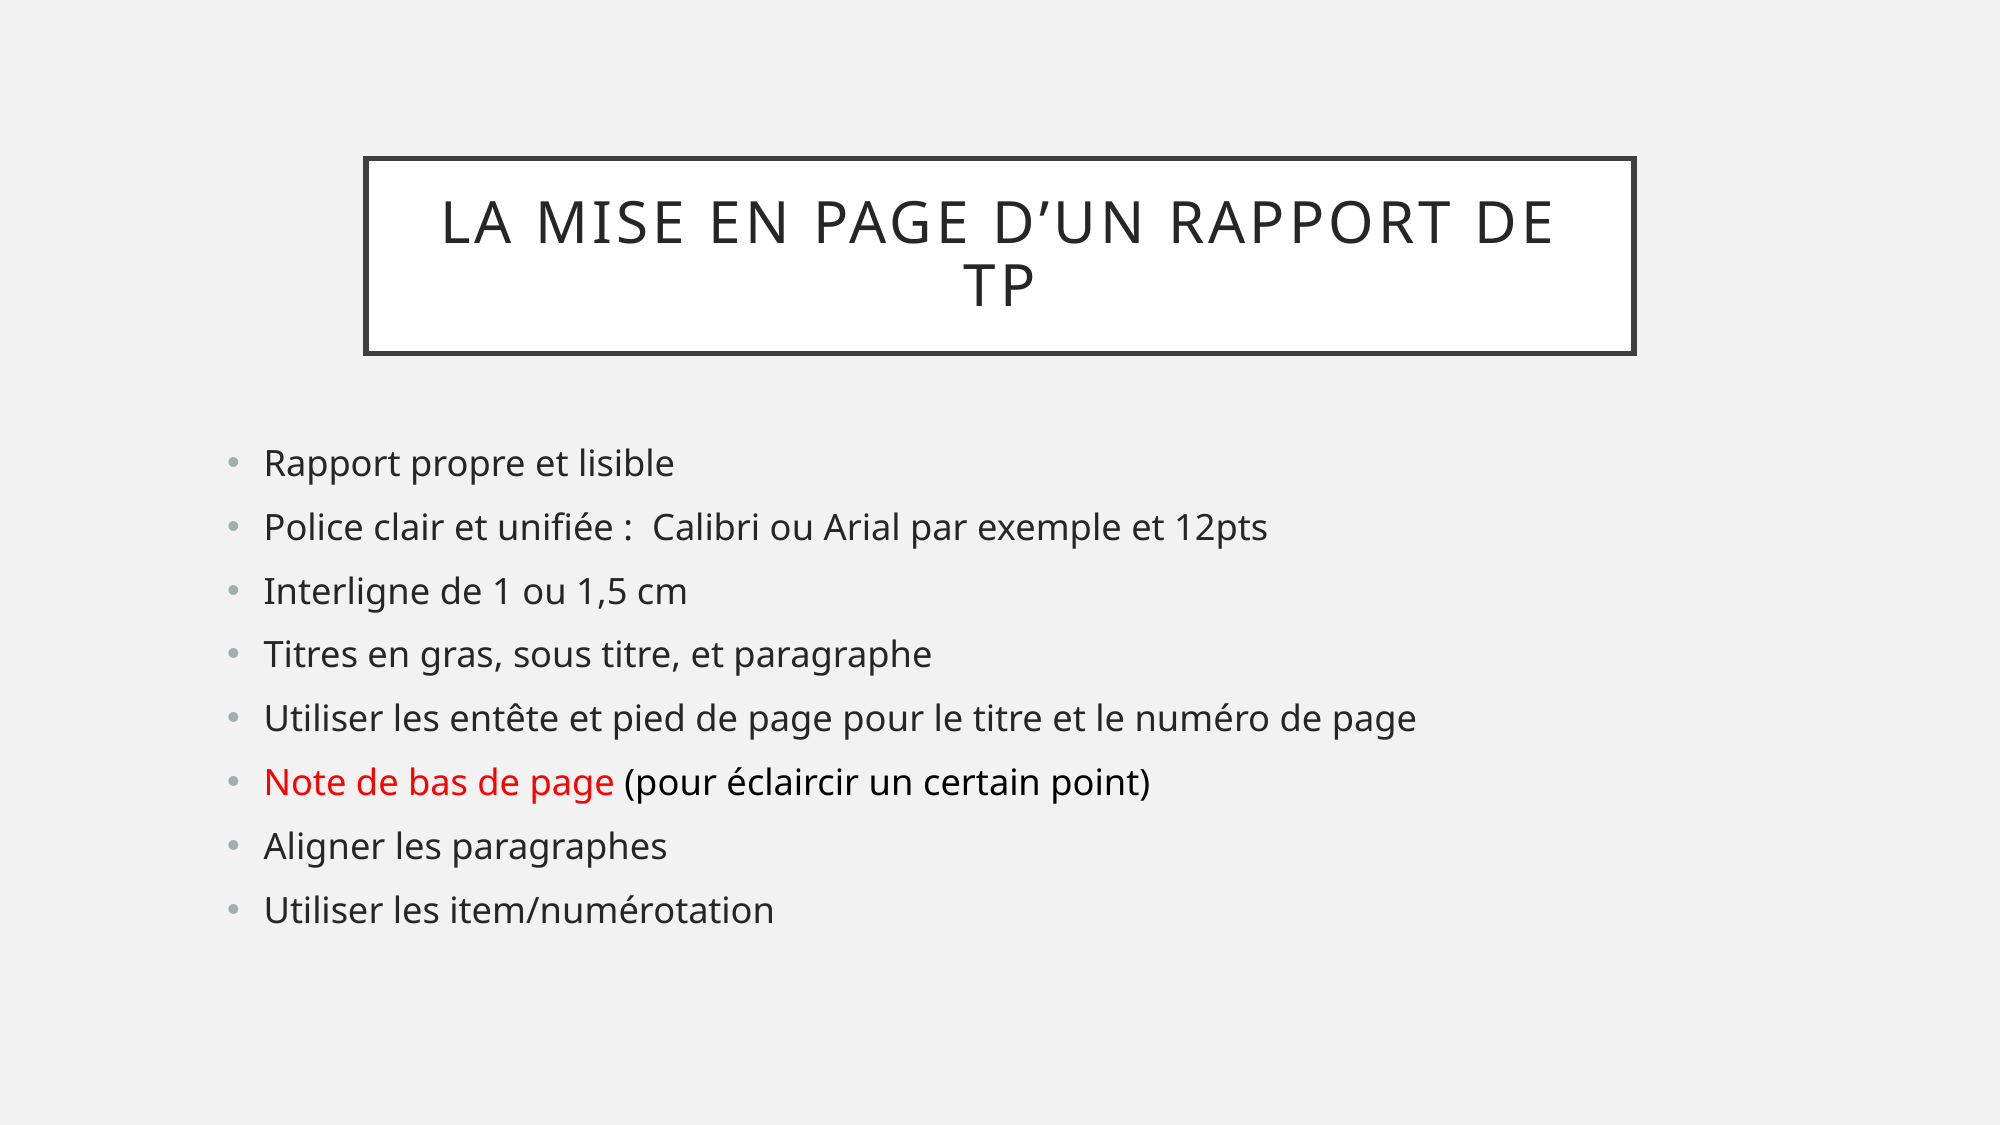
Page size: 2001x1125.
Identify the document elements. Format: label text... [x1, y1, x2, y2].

list Rapport propre et lisible Police clair et unifiée : Calibri ou Arial par exemple et 12pts Interligne de 1 ou 1,5 cm Titres en gras, sous titre, et paragraphe Utiliser les entête et pied de page pour le titre et le numéro de page Note de bas de page (pour éclaircir un certain point) Aligner les paragraphes Utiliser les item/numérotation [212, 432, 1820, 942]
title La Mise en page d’un rapport de TP [363, 156, 1637, 356]
